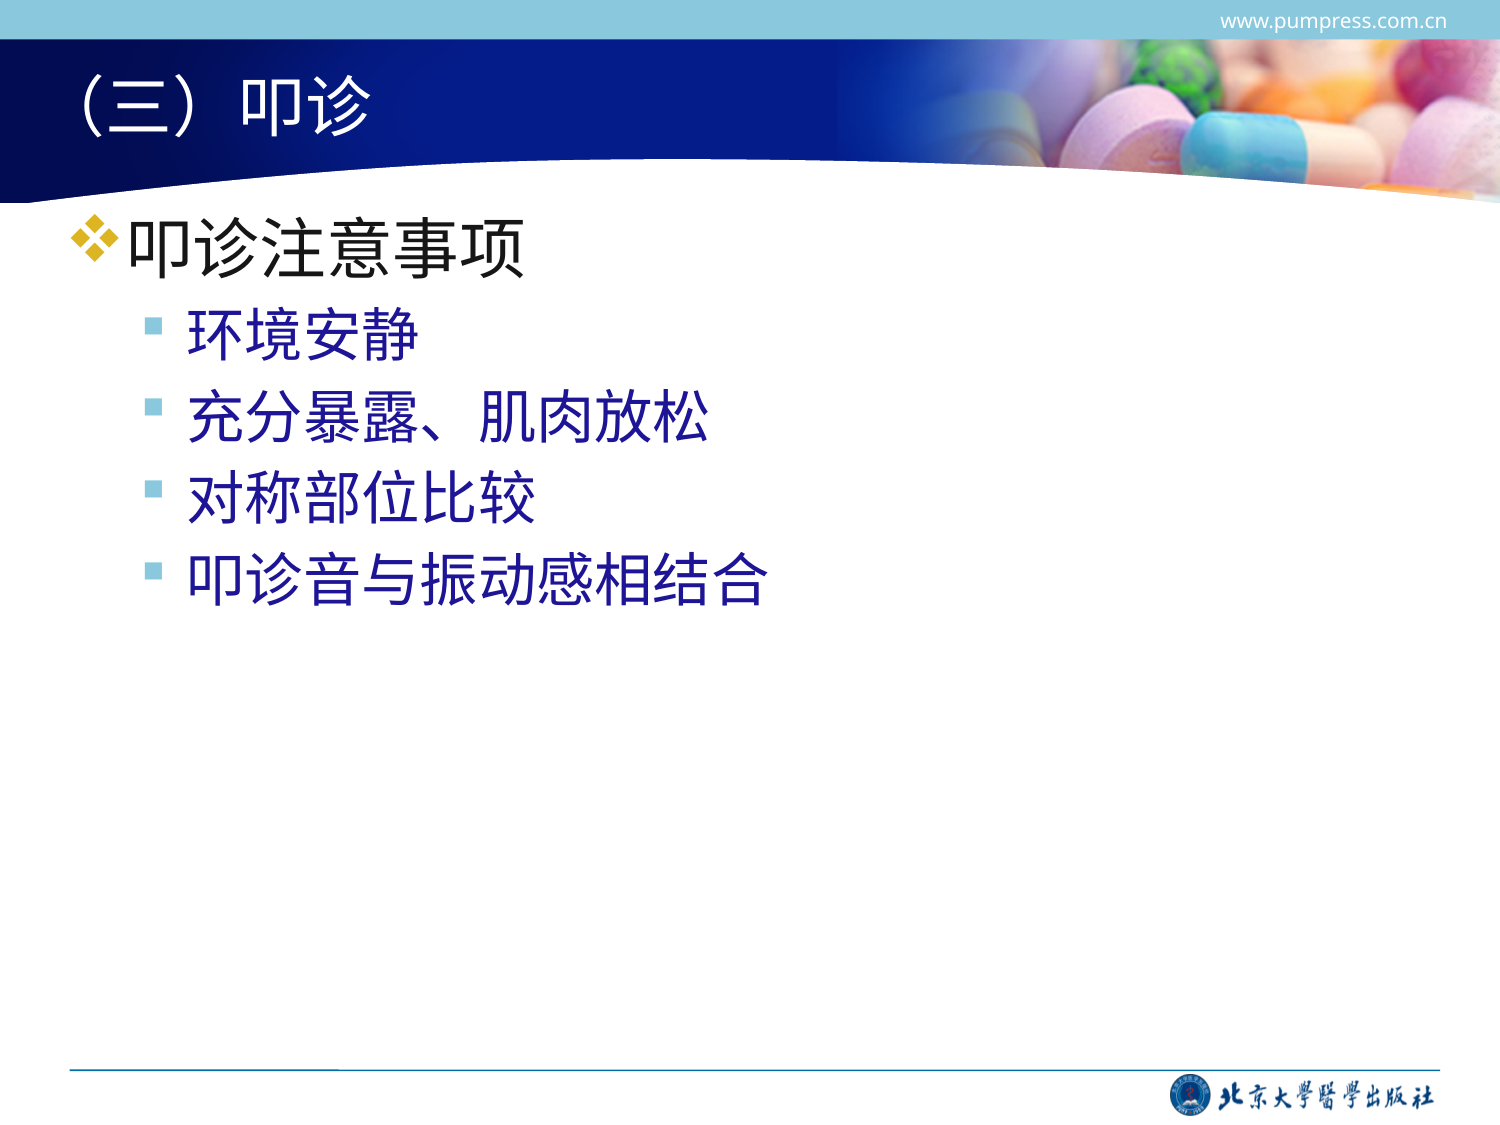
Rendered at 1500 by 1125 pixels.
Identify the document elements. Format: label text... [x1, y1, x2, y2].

slide_number www.pumpress.com.cn [1024, 0, 1463, 38]
list 叩诊注意事项 环境安静 充分暴露、肌肉放松 对称部位比较 叩诊音与振动感相结合 [49, 198, 1463, 1026]
picture [1170, 1074, 1436, 1118]
picture [0, 40, 1500, 203]
title （三）叩诊 [23, 58, 1349, 152]
